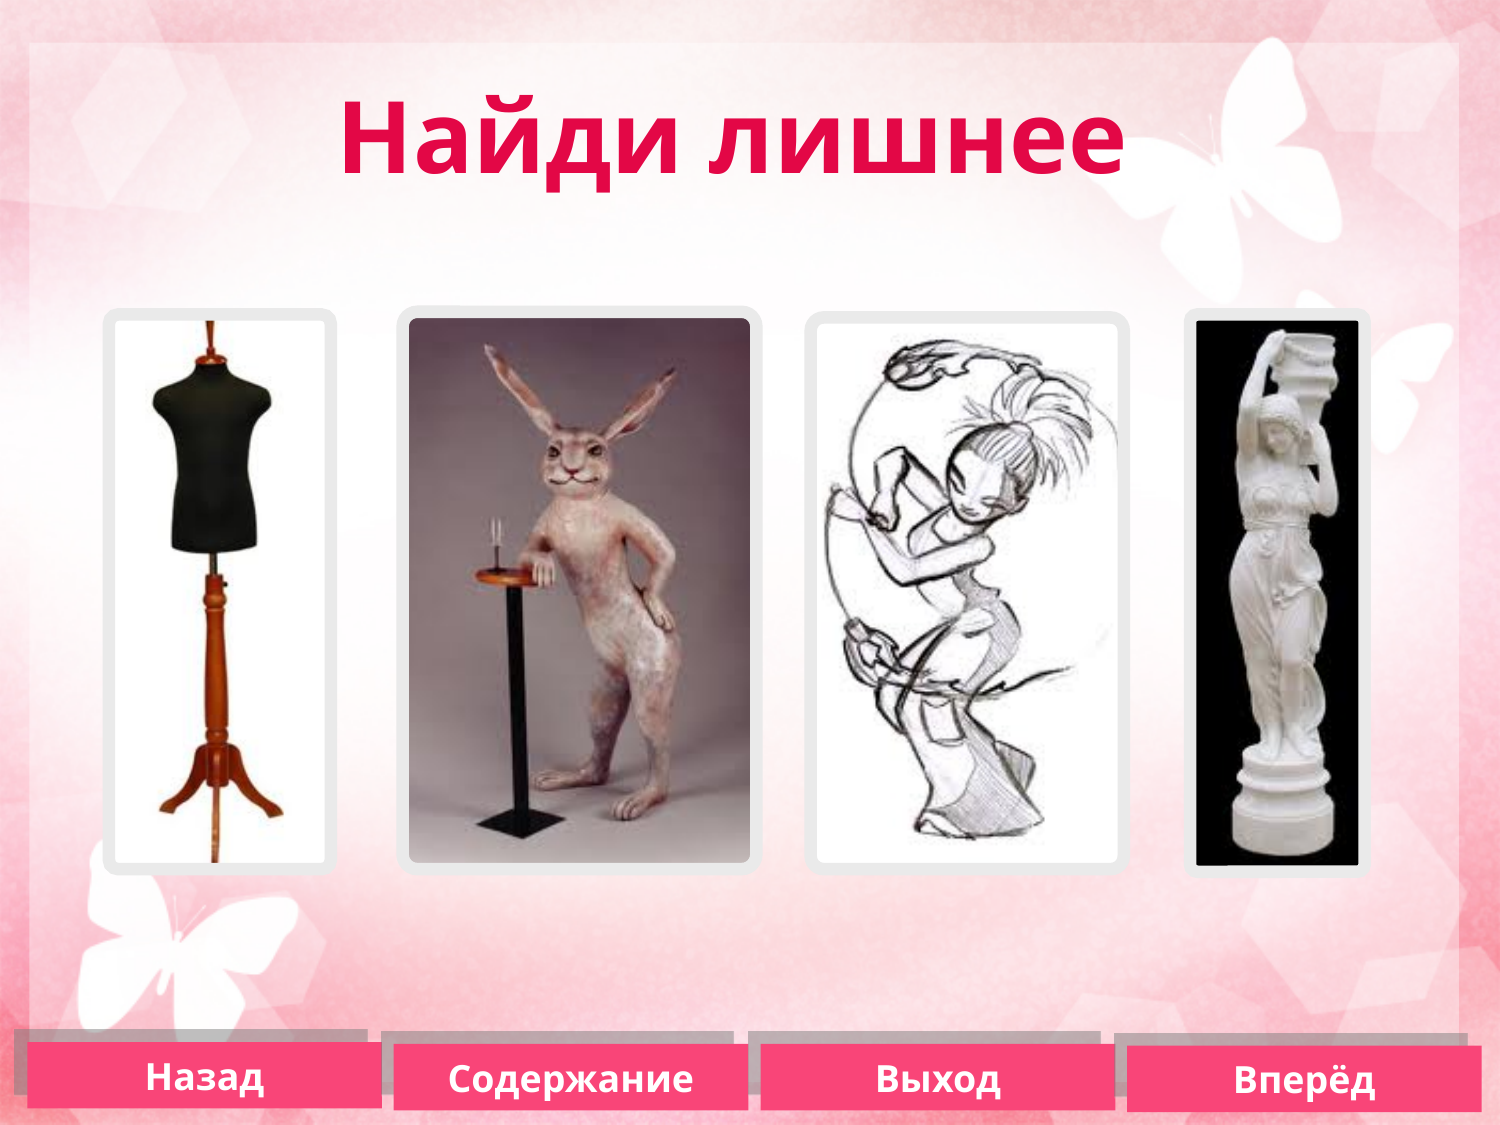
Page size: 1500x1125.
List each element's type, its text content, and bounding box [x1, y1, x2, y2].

text_box Назад [27, 1042, 382, 1109]
text_box Содержание [393, 1043, 749, 1111]
text_box Найди лишнее [218, 66, 1247, 202]
text_box [29, 42, 1459, 1043]
text_box Вперёд [1127, 1045, 1482, 1113]
picture [0, 0, 1500, 1125]
text_box Выход [760, 1043, 1116, 1111]
